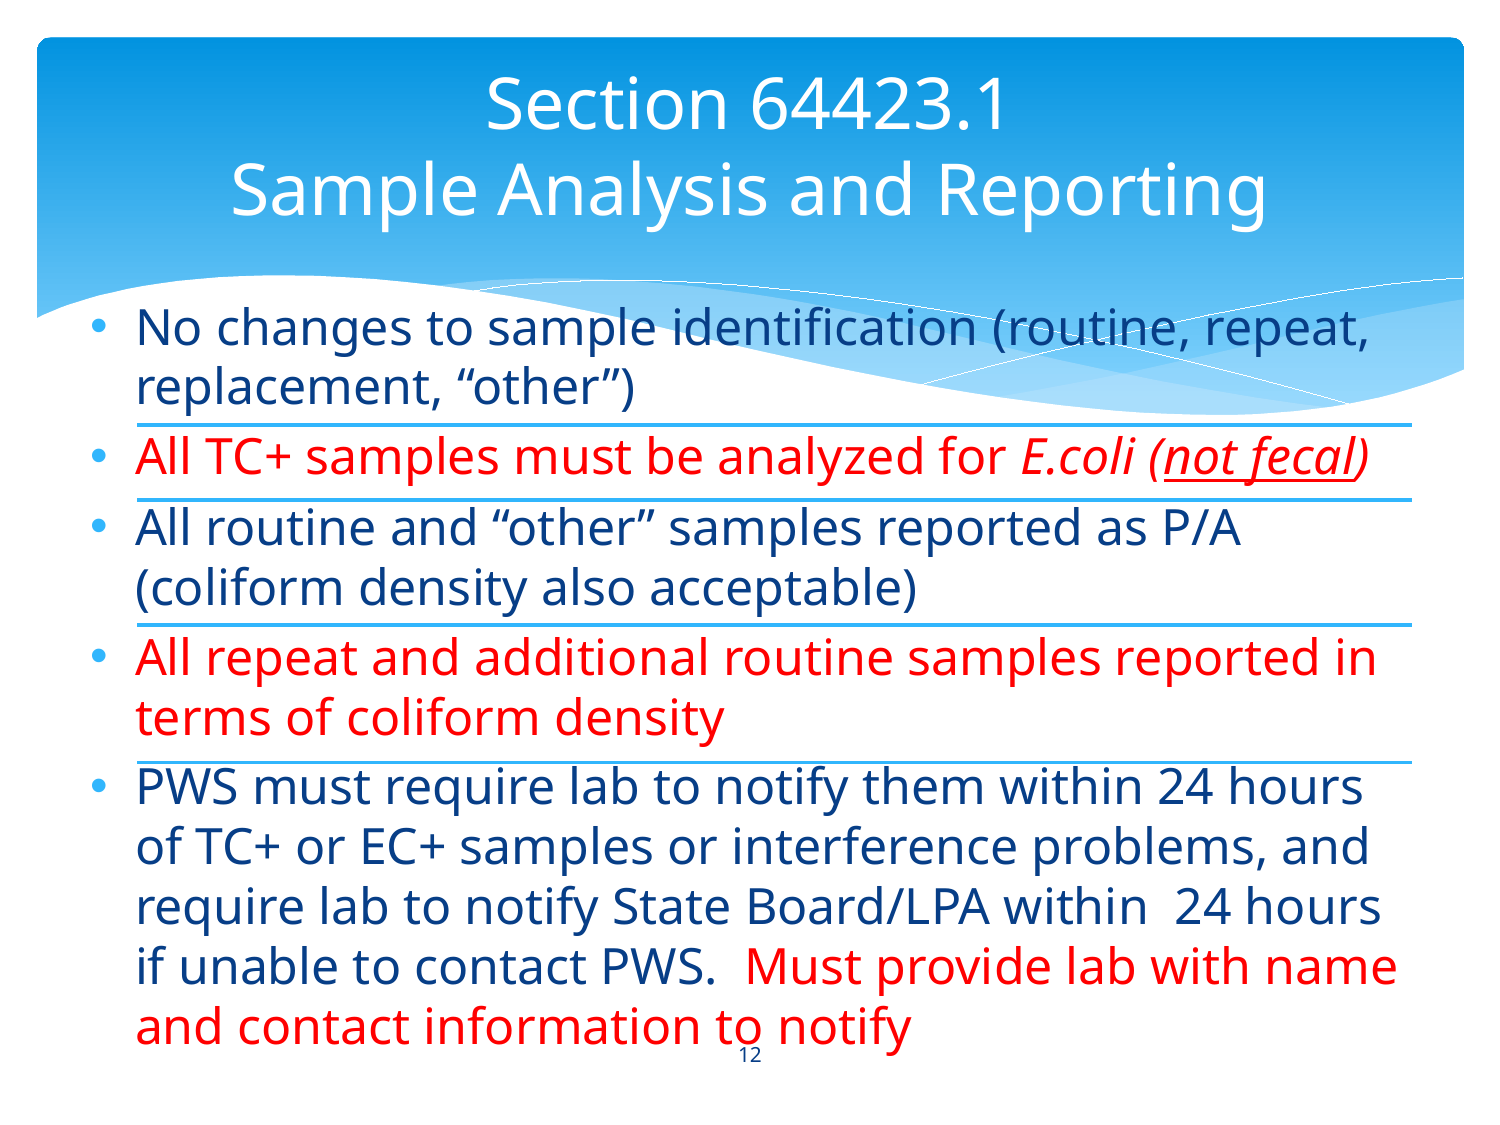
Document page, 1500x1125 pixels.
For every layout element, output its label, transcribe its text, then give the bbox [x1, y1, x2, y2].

title Section 64423.1 Sample Analysis and Reporting [75, 50, 1425, 238]
list No changes to sample identification (routine, repeat, replacement, “other”) All TC+ samples must be analyzed for E.coli (not fecal) All routine and “other” samples reported as P/A (coliform density also acceptable) All repeat and additional routine samples reported in terms of coliform density PWS must require lab to notify them within 24 hours of TC+ or EC+ samples or interference problems, and require lab to notify State Board/LPA within 24 hours if unable to contact PWS. Must provide lab with name and contact information to notify [75, 287, 1425, 1030]
slide_number 12 [654, 1025, 846, 1086]
